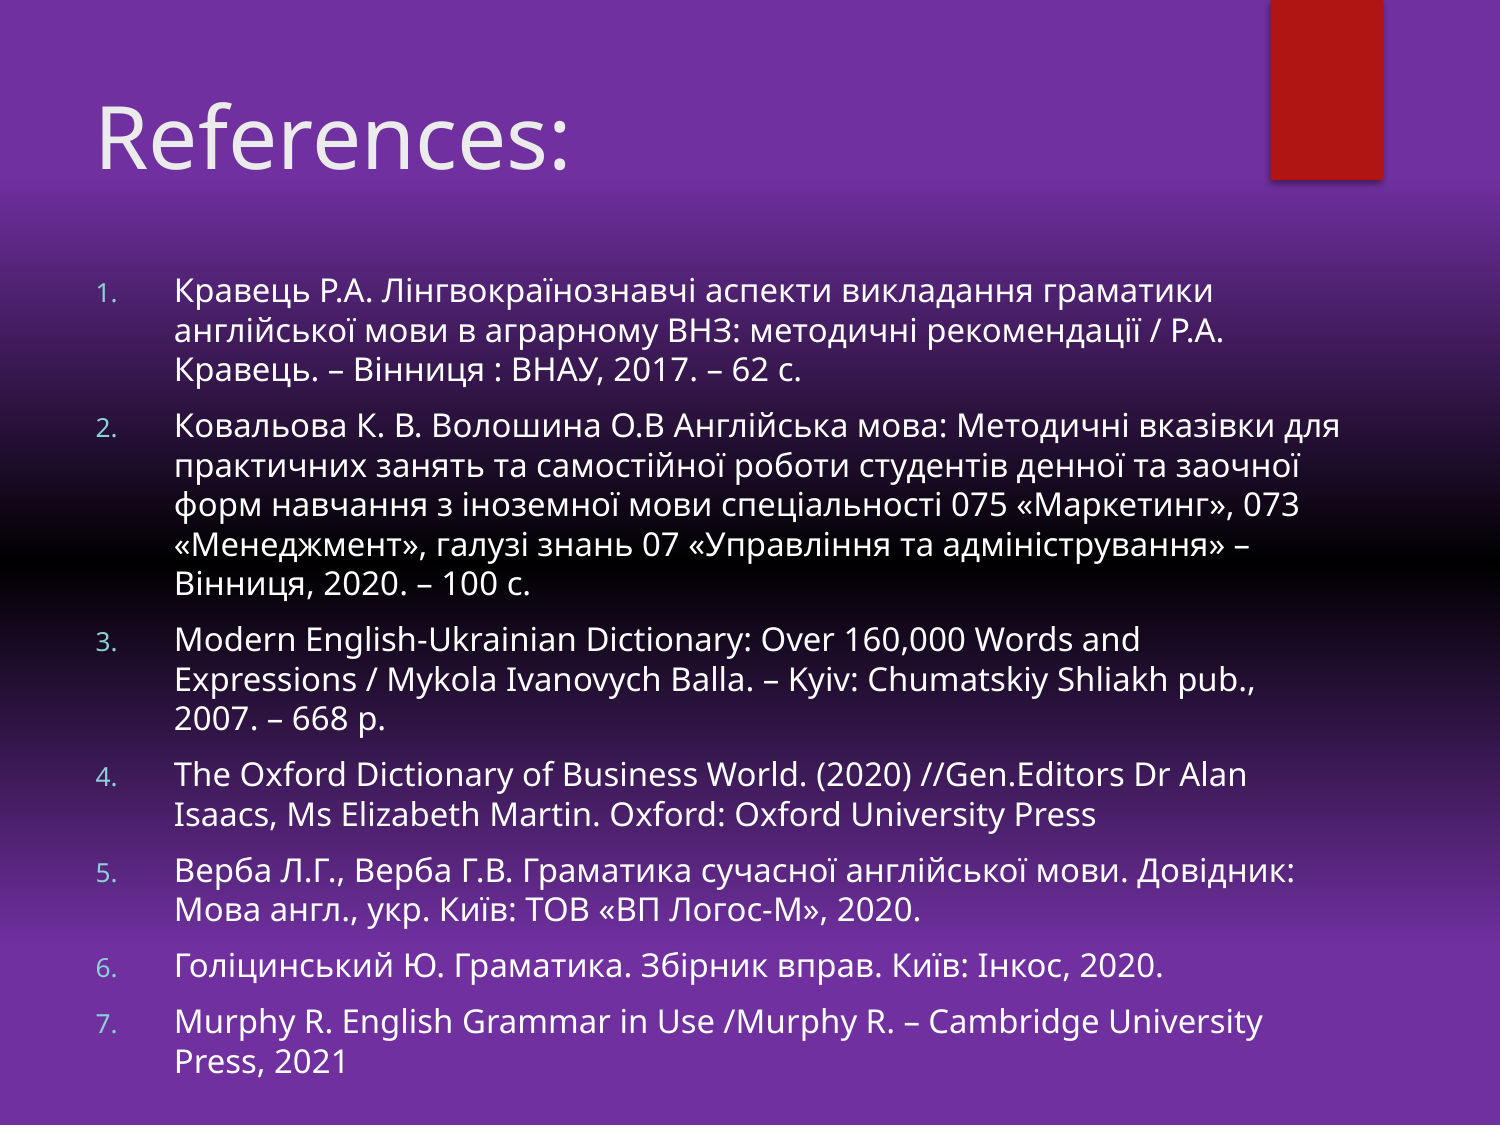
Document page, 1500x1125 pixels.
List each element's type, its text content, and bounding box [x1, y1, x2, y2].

list Кравець Р.А. Лінгвокраїнознавчі аспекти викладання граматики англійської мови в аграрному ВНЗ: методичні рекомендації / Р.А. Кравець. – Вінниця : ВНАУ, 2017. – 62 с. Ковальова К. В. Волошина О.В Англійська мова: Методичні вказівки для практичних занять та самостійної роботи студентів денної та заочної форм навчання з іноземної мови спеціальності 075 «Маркетинг», 073 «Менеджмент», галузі знань 07 «Управління та адміністрування» – Вінниця, 2020. – 100 с. Modern English-Ukrainian Dictionary: Over 160,000 Words and Expressions / Mykola Ivanovych Balla. – Kyiv: Chumatskiy Shliakh pub., 2007. – 668 p. The Oxford Dictionary of Business World. (2020) //Gen.Editors Dr Alan Isaacs, Ms Elizabeth Martin. Oxford: Oxford University Press Верба Л.Г., Верба Г.В. Граматика сучасної англійської мови. Довідник: Мова англ., укр. Київ: ТОВ «ВП Логос-М», 2020. Голіцинський Ю. Граматика. Збірник вправ. Київ: Інкос, 2020. Murphy R. English Grammar in Use /Murphy R. – Cambridge University Press, 2021 [75, 262, 1360, 1090]
title References: [79, 74, 1237, 262]
